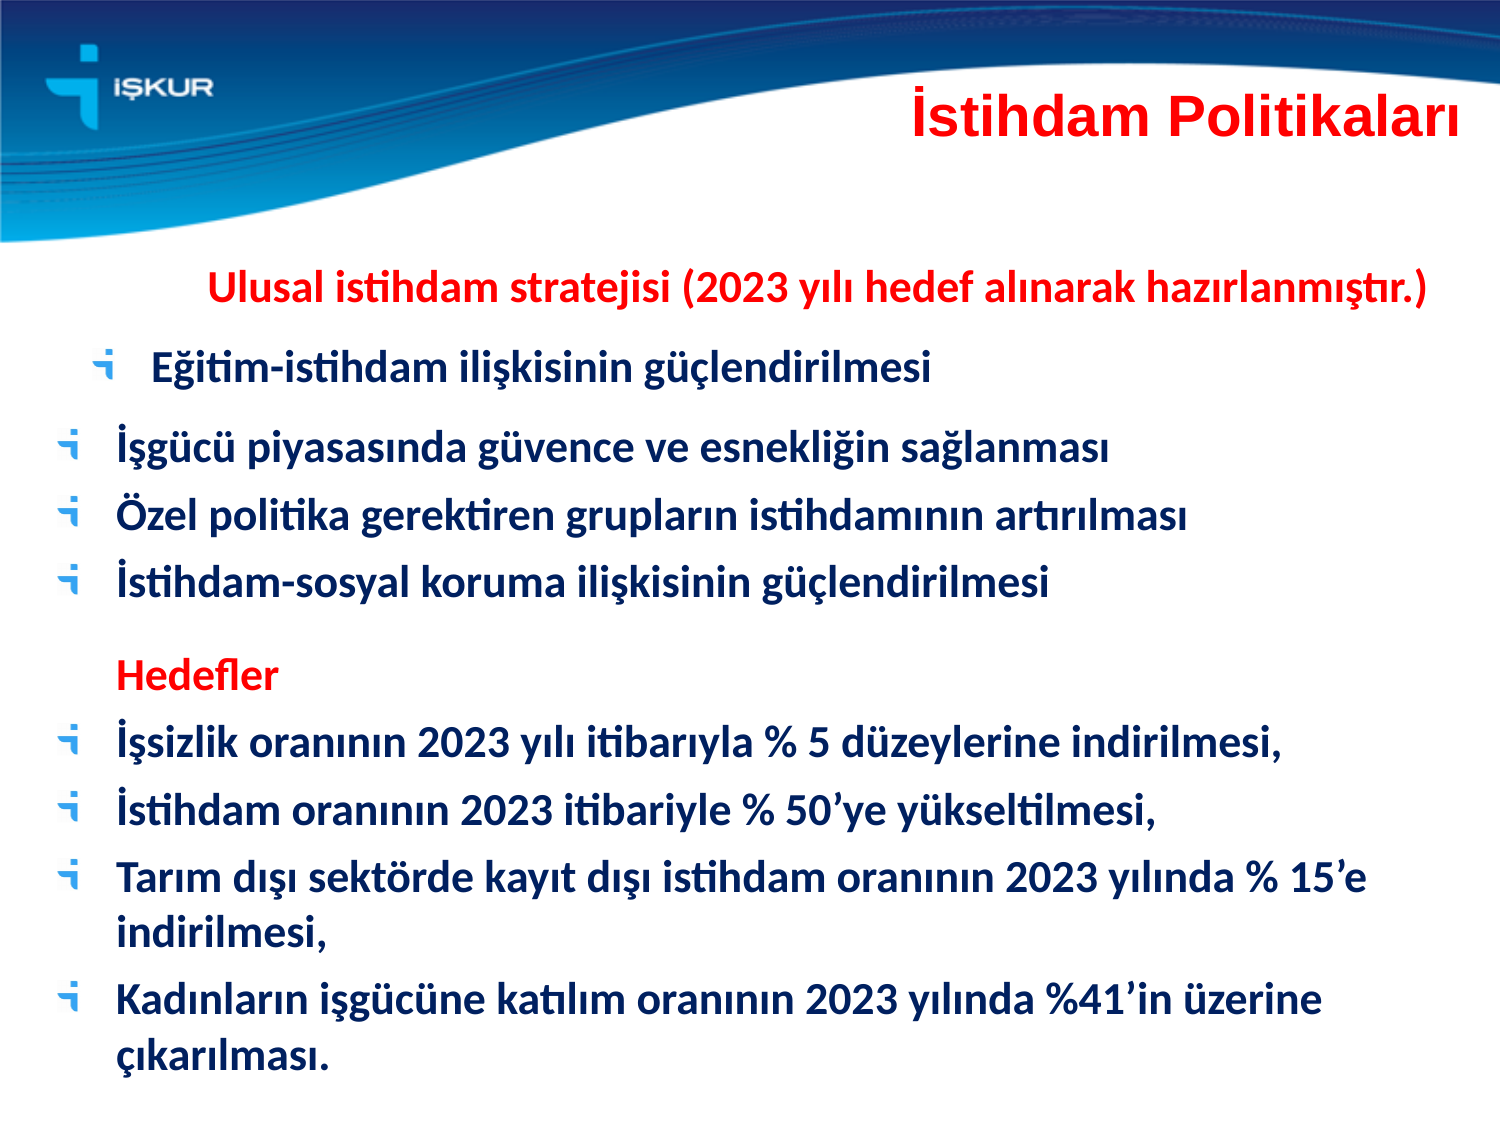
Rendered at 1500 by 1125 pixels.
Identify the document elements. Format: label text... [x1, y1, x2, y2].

picture [92, 348, 116, 381]
picture [57, 428, 81, 461]
text_box Ulusal istihdam stratejisi (2023 yılı hedef alınarak hazırlanmıştır.) Eğitim-istihdam ilişkisinin güçlendirilmesi İşgücü piyasasında güvence ve esnekliğin sağlanması Özel politika gerektiren grupların istihdamının artırılması İstihdam-sosyal koruma ilişkisinin güçlendirilmesi Hedefler İşsizlik oranının 2023 yılı itibarıyla % 5 düzeylerine indirilmesi, İstihdam oranının 2023 itibariyle % 50’ye yükseltilmesi, Tarım dışı sektörde kayıt dışı istihdam oranının 2023 yılında % 15’e indirilmesi, Kadınların işgücüne katılım oranının 2023 yılında %41’in üzerine çıkarılması. [42, 249, 1500, 1087]
picture [57, 563, 81, 596]
picture [57, 723, 81, 756]
picture [57, 980, 81, 1013]
picture [0, 0, 1500, 1125]
picture [57, 790, 81, 823]
picture [57, 858, 81, 891]
text_box İstihdam Politikaları [67, 70, 1478, 156]
picture [57, 495, 81, 528]
